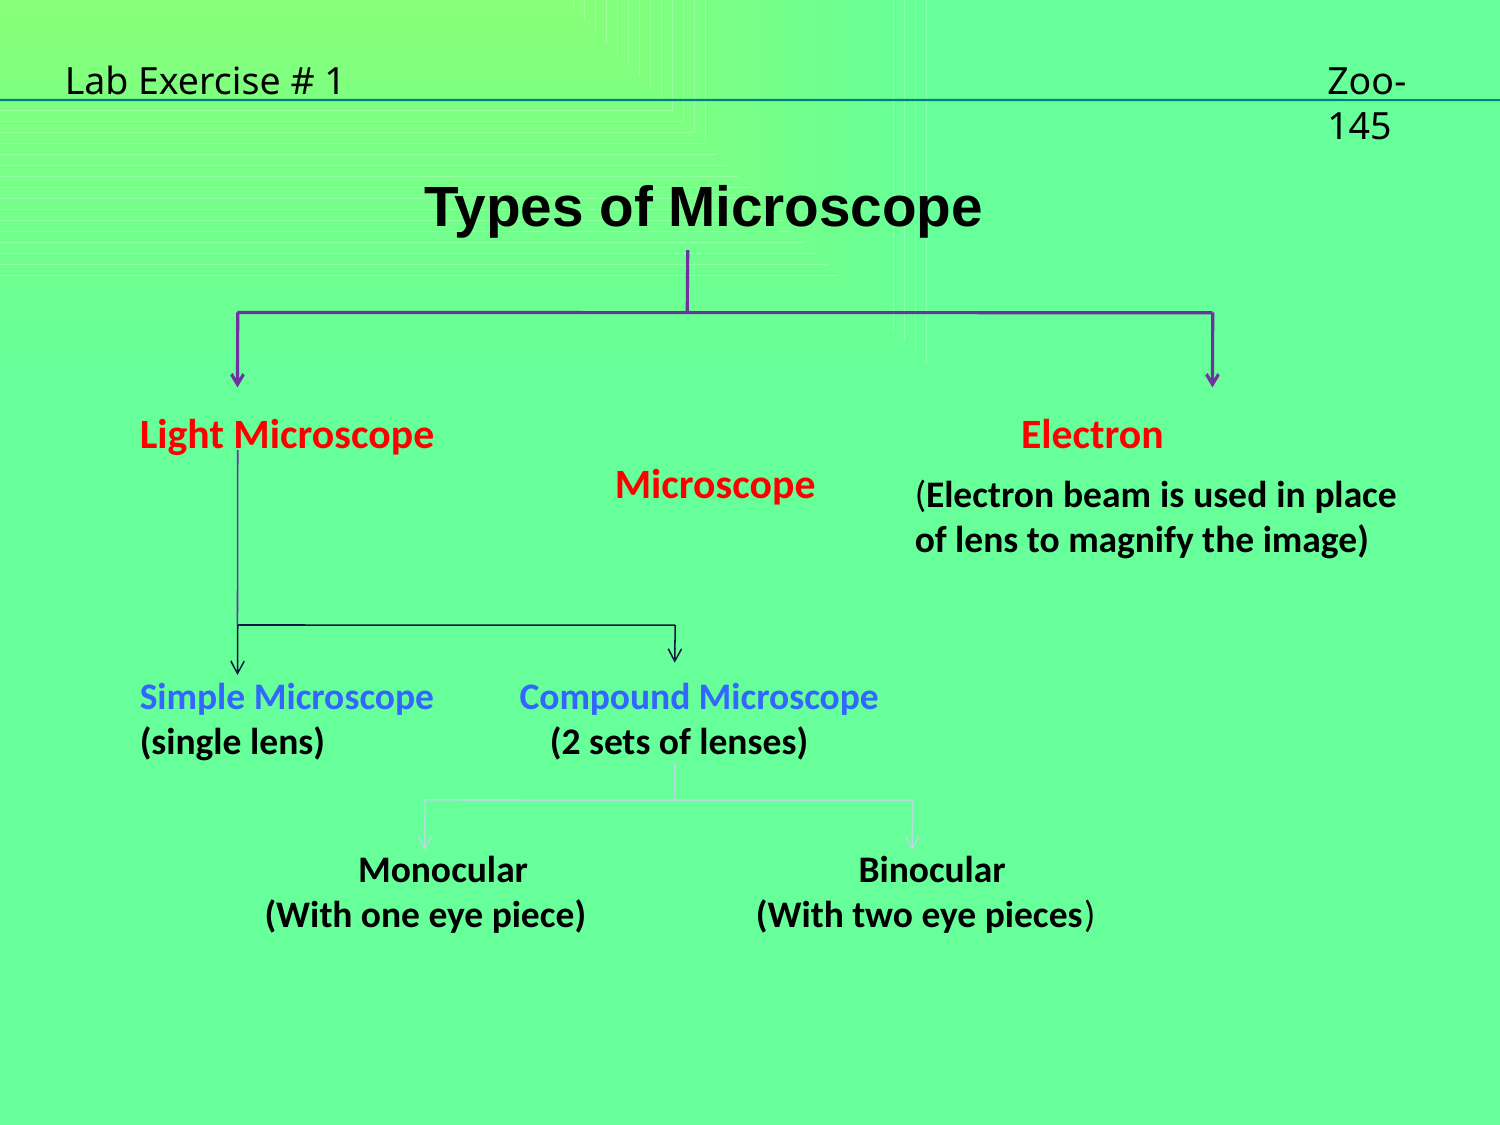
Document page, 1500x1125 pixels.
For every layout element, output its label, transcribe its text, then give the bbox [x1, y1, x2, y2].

text_box Zoo- 145 [1312, 101, 1475, 155]
text_box (Electron beam is used in place of lens to magnify the image) [899, 462, 1413, 568]
text_box Monocular Binocular (With one eye piece) (With two eye pieces) [249, 837, 1238, 987]
text_box Electron Microscope [600, 399, 1388, 515]
title Types of Microscope [274, 137, 1088, 251]
text_box Lab Exercise # 1 [50, 100, 400, 110]
text_box Zoo- 145 [1312, 49, 1475, 100]
text_box Simple Microscope Compound Microscope (single lens) (2 sets of lenses) [125, 574, 900, 860]
text_box Light Microscope [124, 399, 500, 465]
text_box Lab Exercise # 1 [50, 49, 400, 99]
